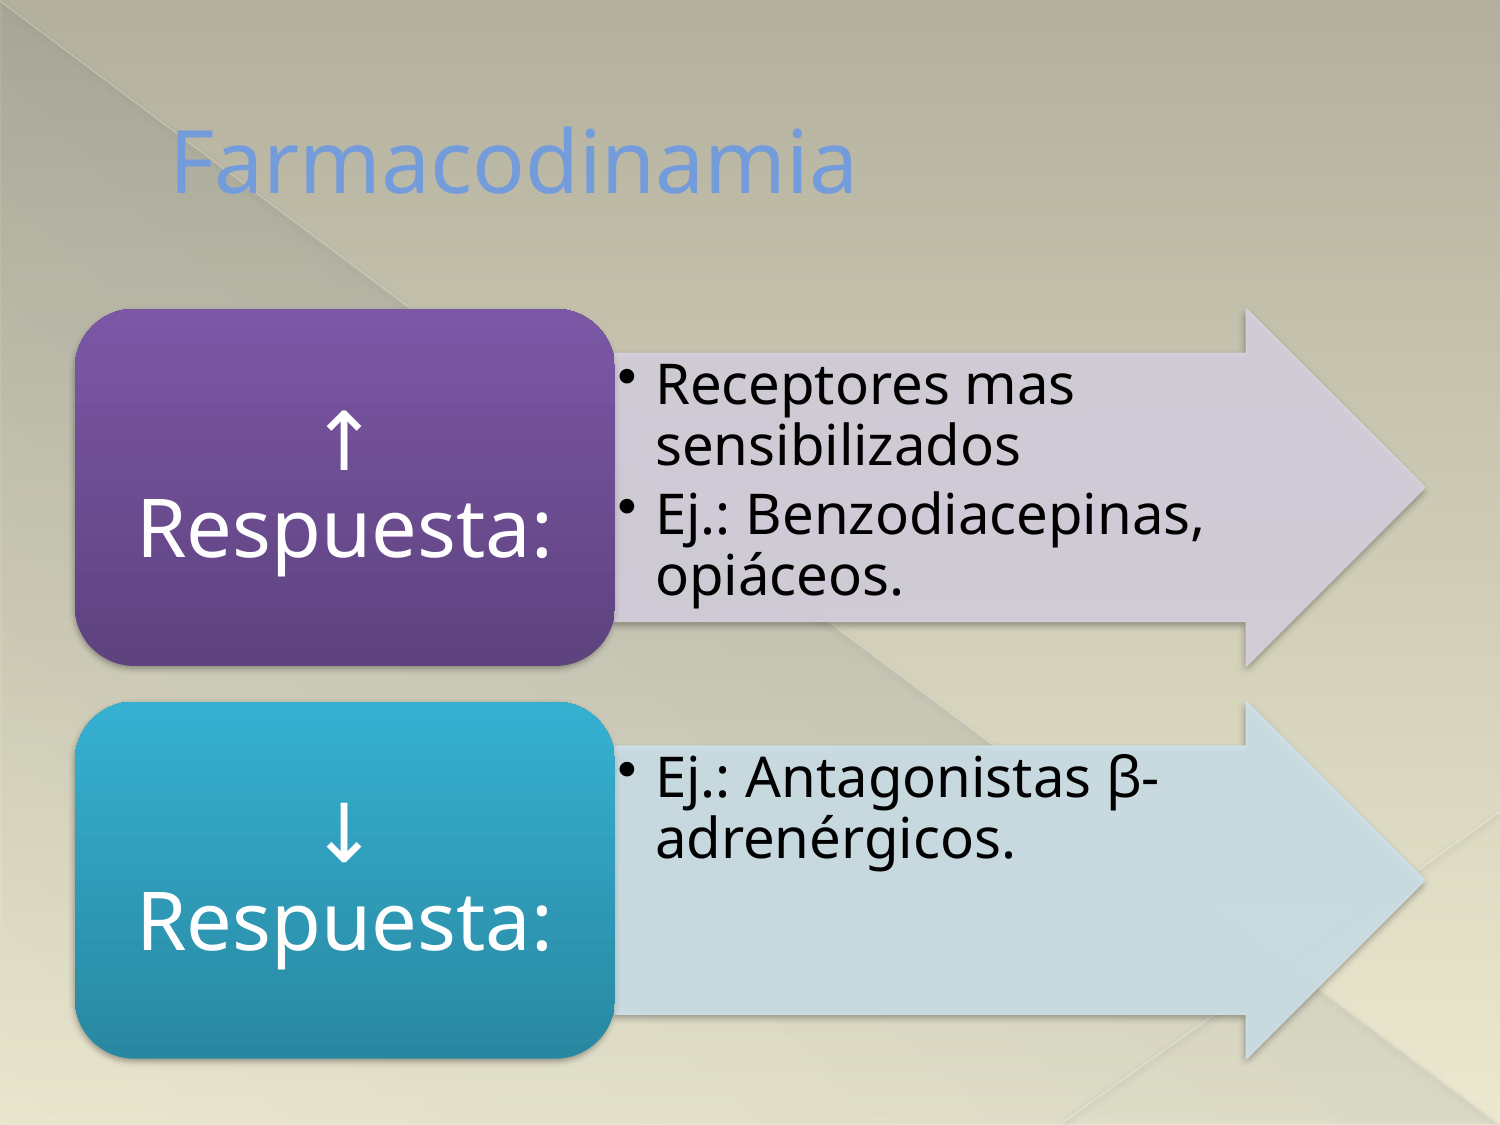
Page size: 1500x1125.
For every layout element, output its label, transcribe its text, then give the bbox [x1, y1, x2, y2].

title Farmacodinamia [75, 43, 1425, 274]
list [74, 308, 1426, 1060]
